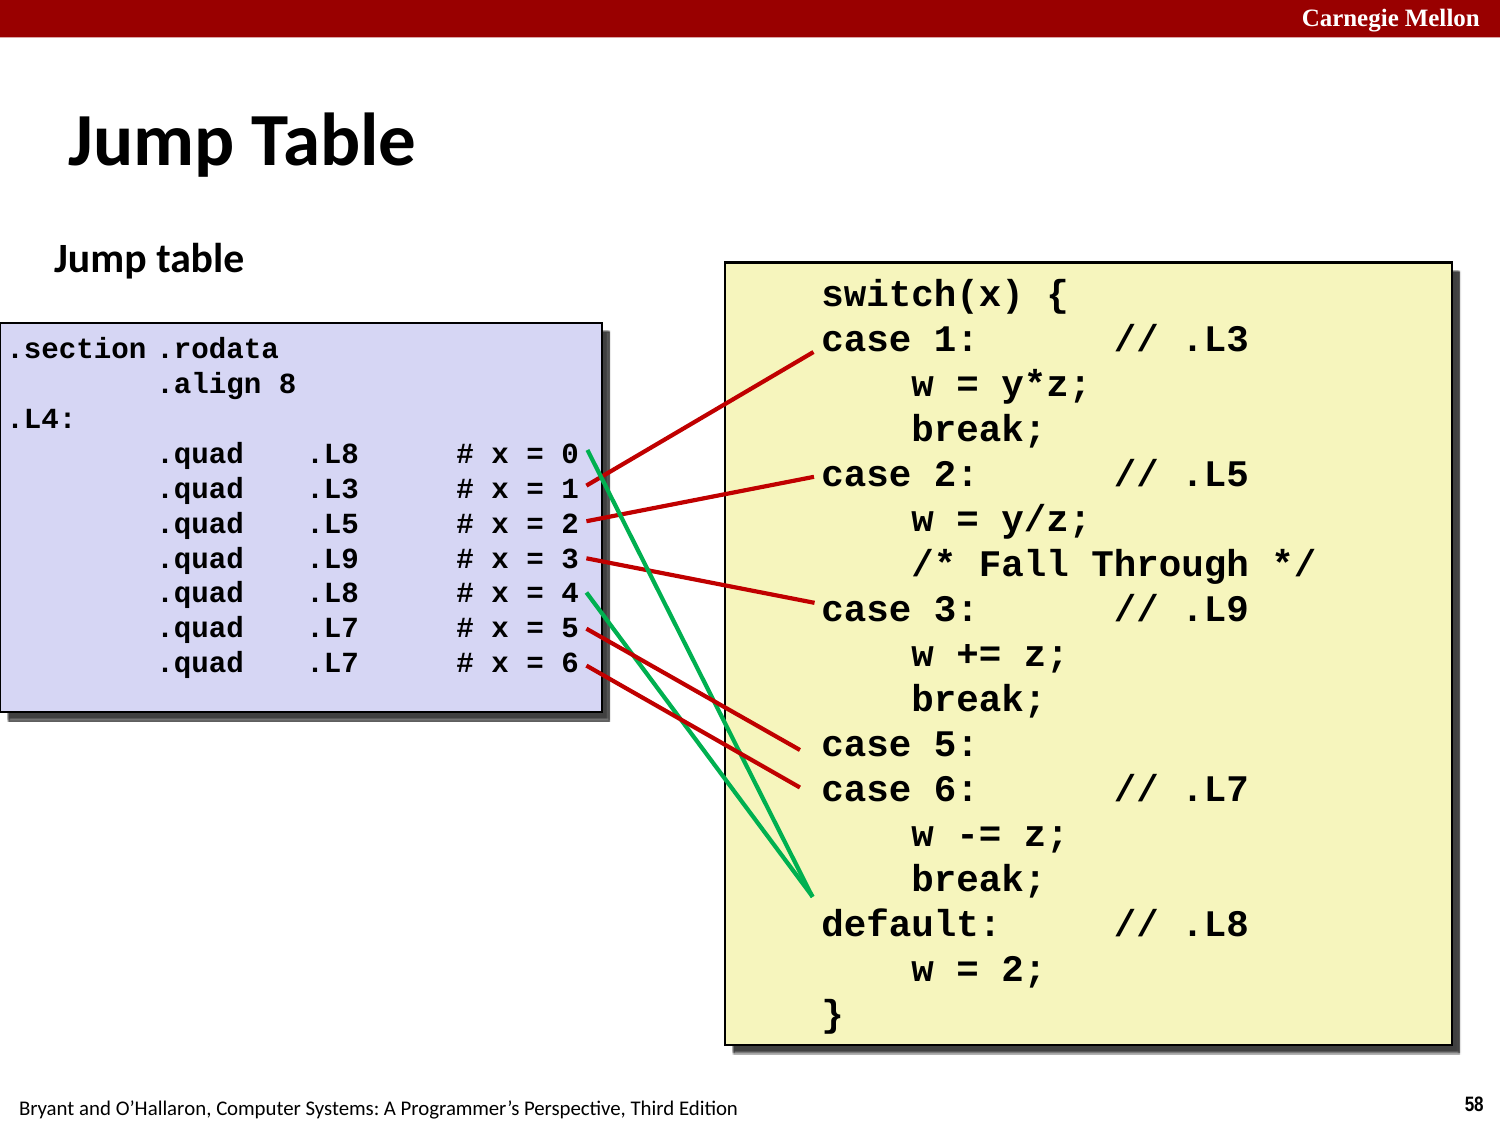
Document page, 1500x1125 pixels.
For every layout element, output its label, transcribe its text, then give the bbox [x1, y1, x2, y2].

text_box switch(x) { case 1: // .L3 w = y*z; break; case 2: // .L5 w = y/z; /* Fall Through */ case 3: // .L9 w += z; break; case 5: case 6: // .L7 w -= z; break; default: // .L8 w = 2; } [724, 262, 1452, 1045]
text_box Jump table [47, 224, 615, 288]
text_box .section .rodata .align 8 .L4: .quad .L8 # x = 0 .quad .L3 # x = 1 .quad .L5 # x = 2 .quad .L9 # x = 3 .quad .L8 # x = 4 .quad .L7 # x = 5 .quad .L7 # x = 6 [0, 322, 602, 713]
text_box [586, 351, 814, 449]
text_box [586, 665, 801, 788]
title Jump Table [62, 41, 1438, 230]
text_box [586, 449, 813, 898]
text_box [586, 628, 801, 664]
